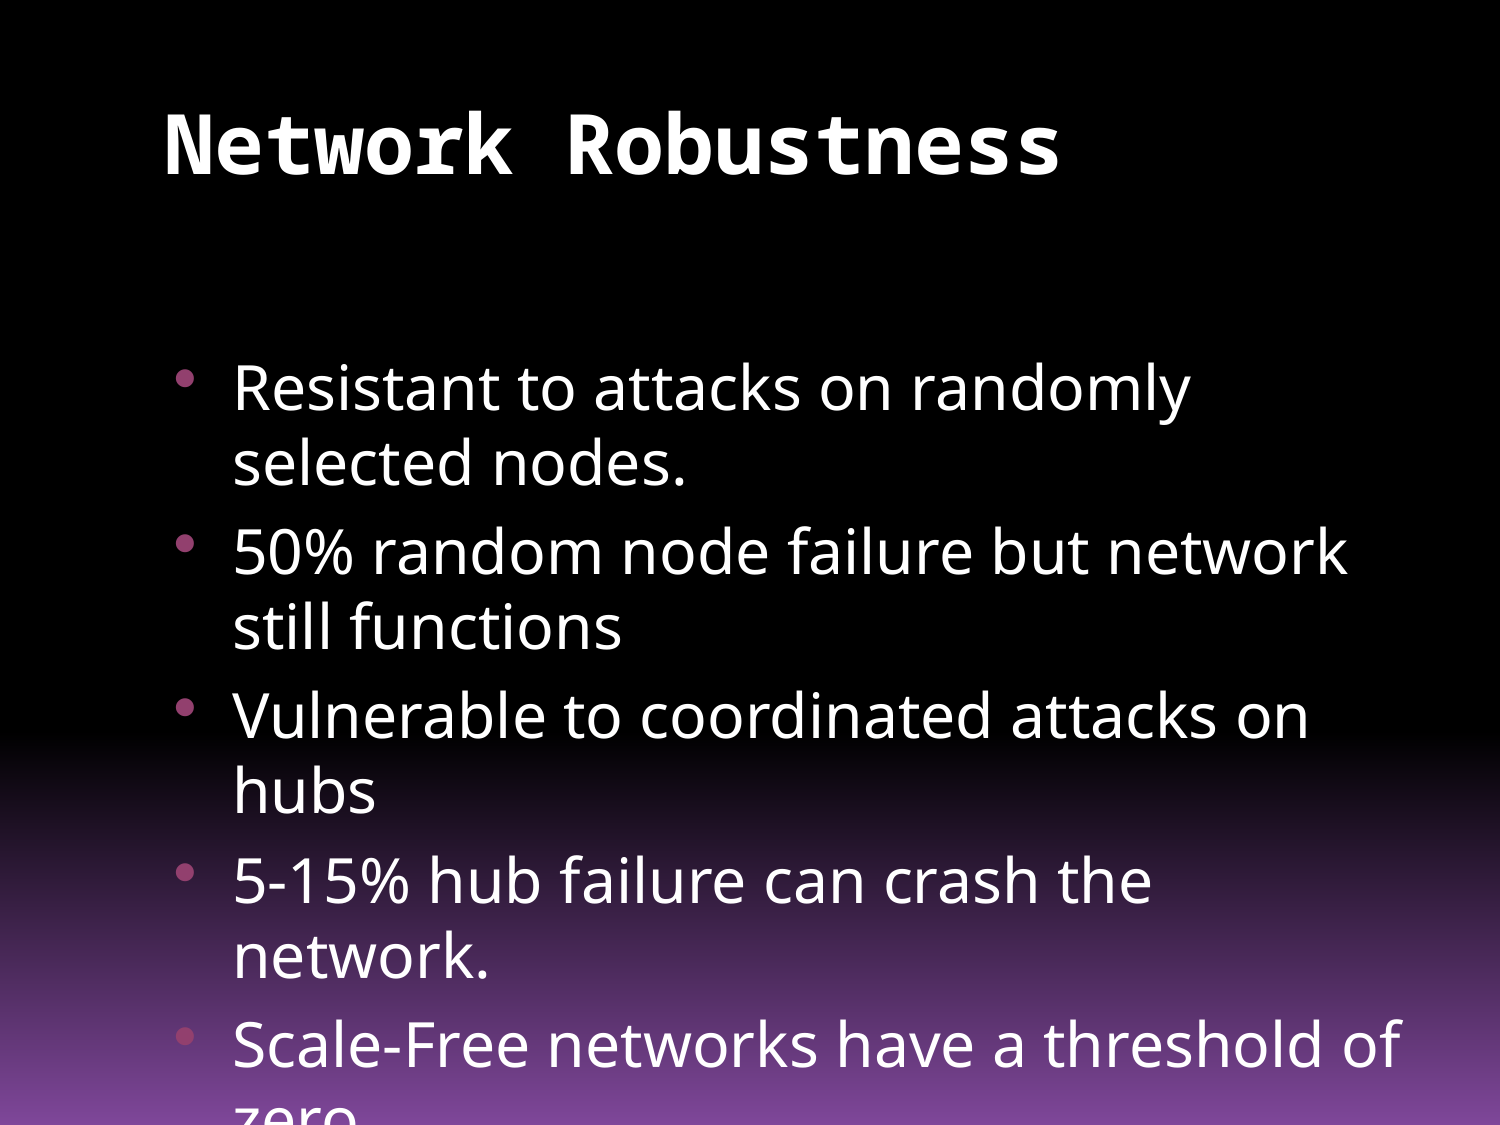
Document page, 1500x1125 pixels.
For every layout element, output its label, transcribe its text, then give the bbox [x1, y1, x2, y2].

title Network Robustness [150, 83, 1425, 234]
list Resistant to attacks on randomly selected nodes. 50% random node failure but network still functions Vulnerable to coordinated attacks on hubs 5-15% hub failure can crash the network. Scale-Free networks have a threshold of zero [150, 340, 1425, 1125]
